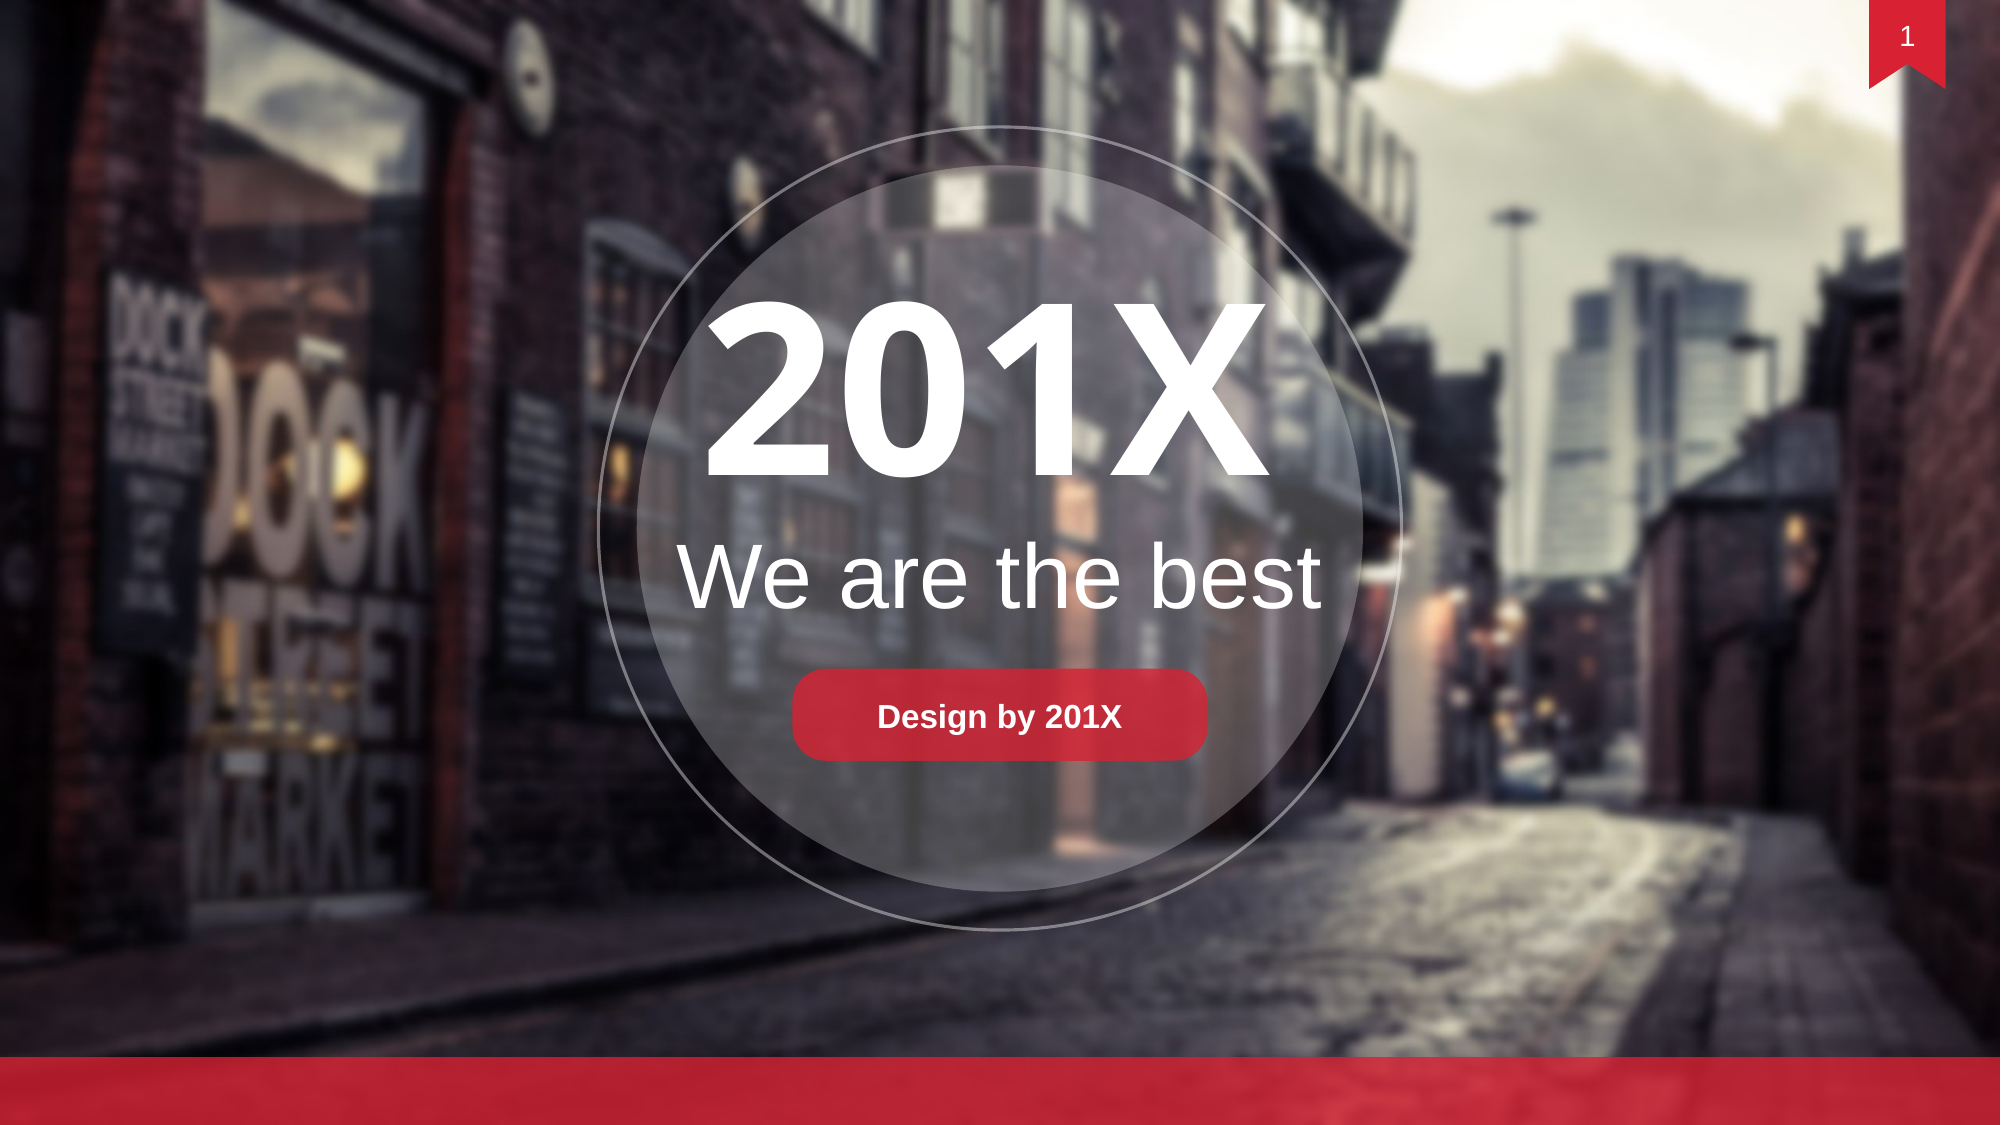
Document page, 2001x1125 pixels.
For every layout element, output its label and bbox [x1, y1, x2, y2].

text_box [0, 1056, 2000, 1125]
picture [0, 0, 2000, 1056]
text_box [598, 126, 1402, 931]
